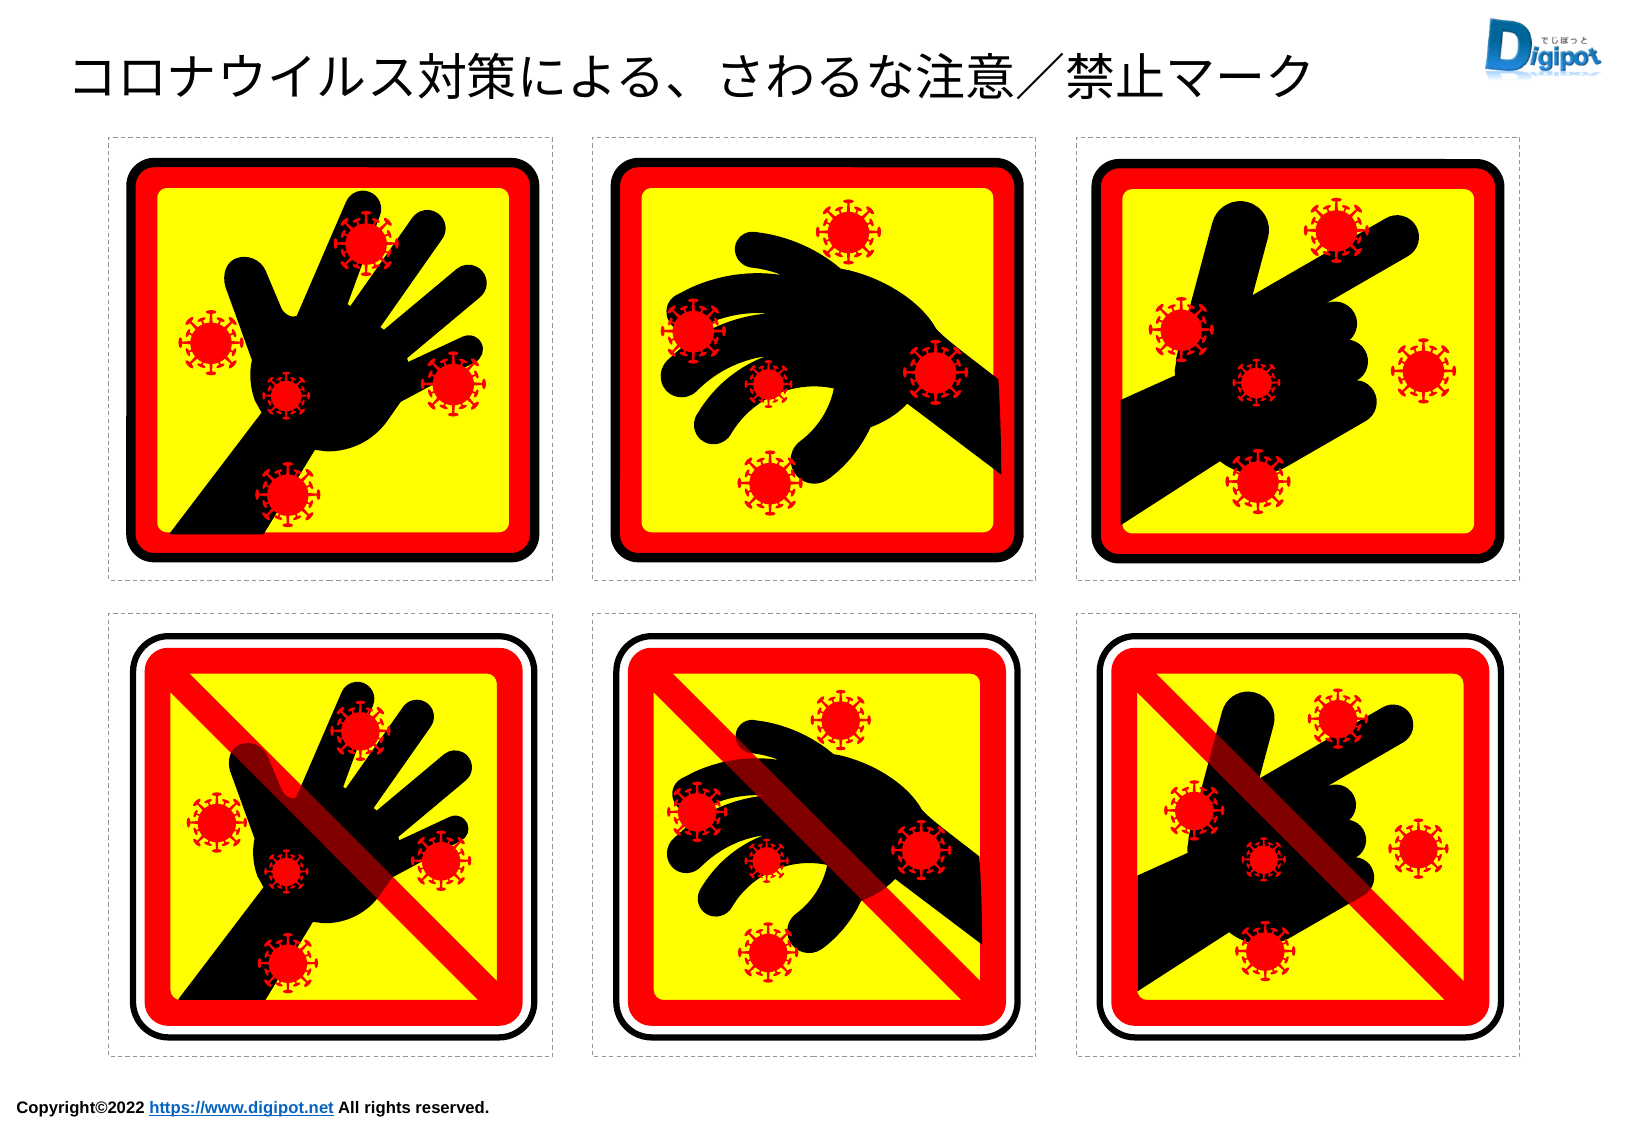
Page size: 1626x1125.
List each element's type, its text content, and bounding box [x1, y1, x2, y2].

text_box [615, 162, 1019, 558]
picture [1485, 18, 1602, 82]
text_box コロナウイルス対策による、さわるな注意／禁止マーク [52, 38, 1331, 113]
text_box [133, 636, 535, 1038]
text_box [1096, 163, 1500, 559]
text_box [130, 162, 535, 558]
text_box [1099, 636, 1501, 1038]
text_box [616, 636, 1018, 1038]
